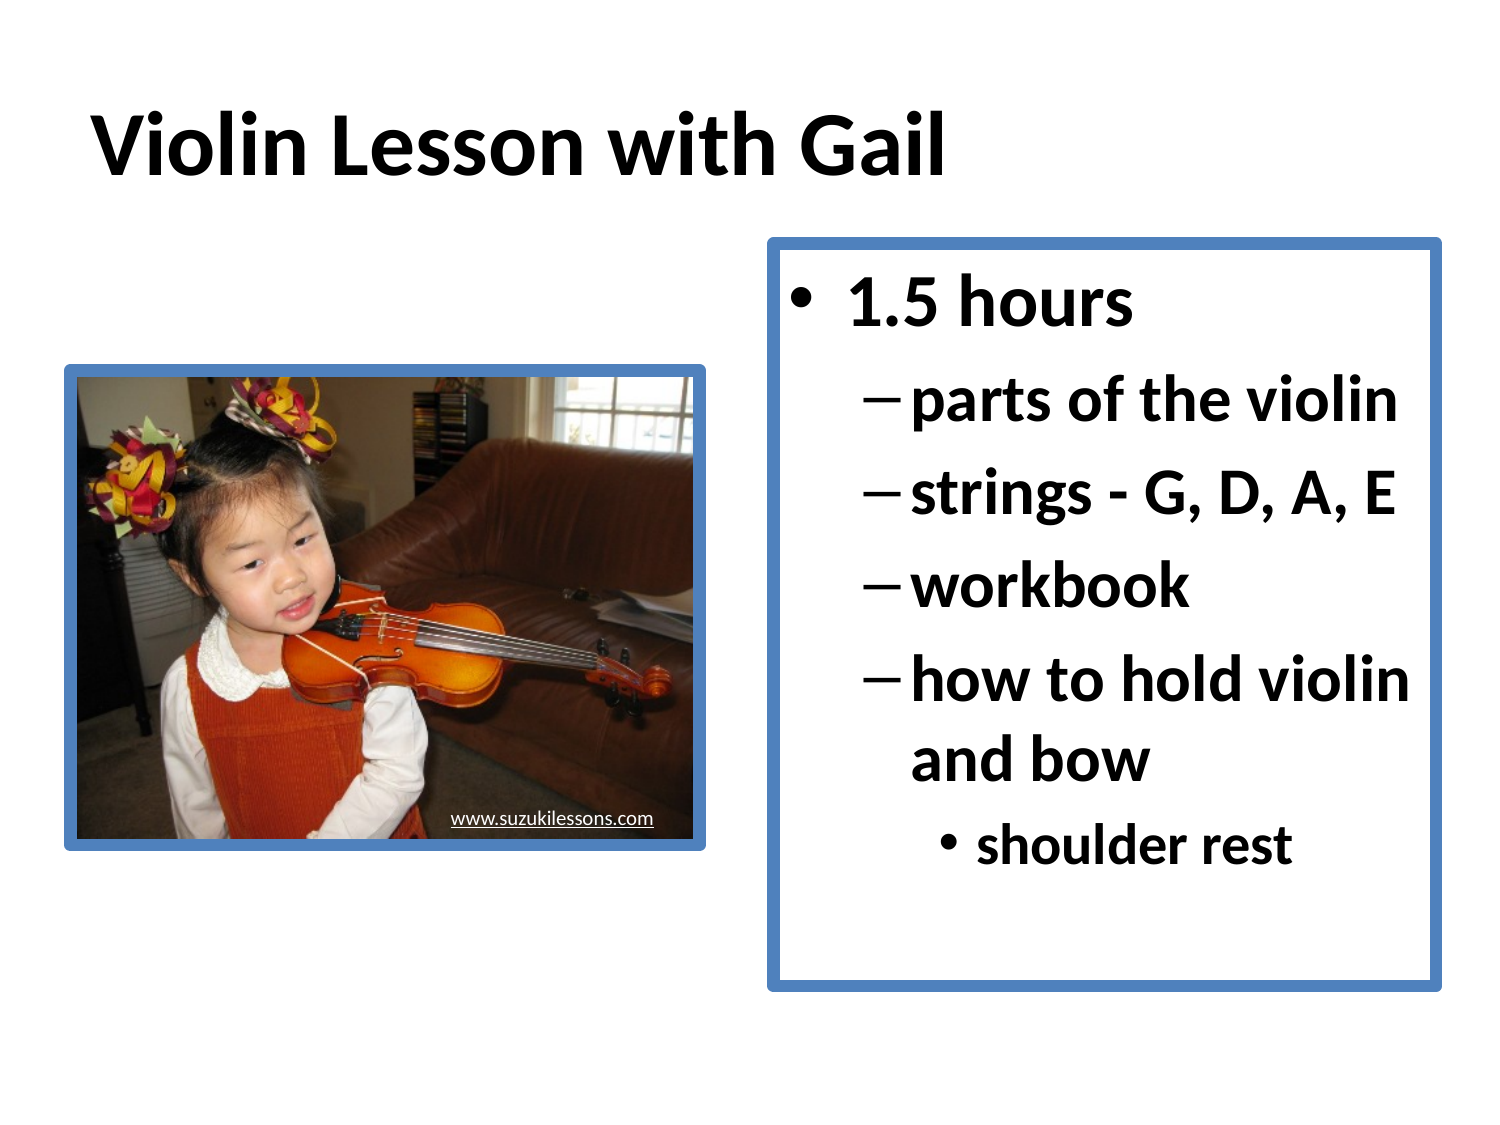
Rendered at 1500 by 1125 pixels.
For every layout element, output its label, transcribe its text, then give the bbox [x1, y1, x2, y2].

picture [76, 376, 694, 840]
title Violin Lesson with Gail [75, 45, 1425, 233]
list 1.5 hours parts of the violin strings - G, D, A, E workbook how to hold violin and bow shoulder rest [773, 243, 1437, 986]
